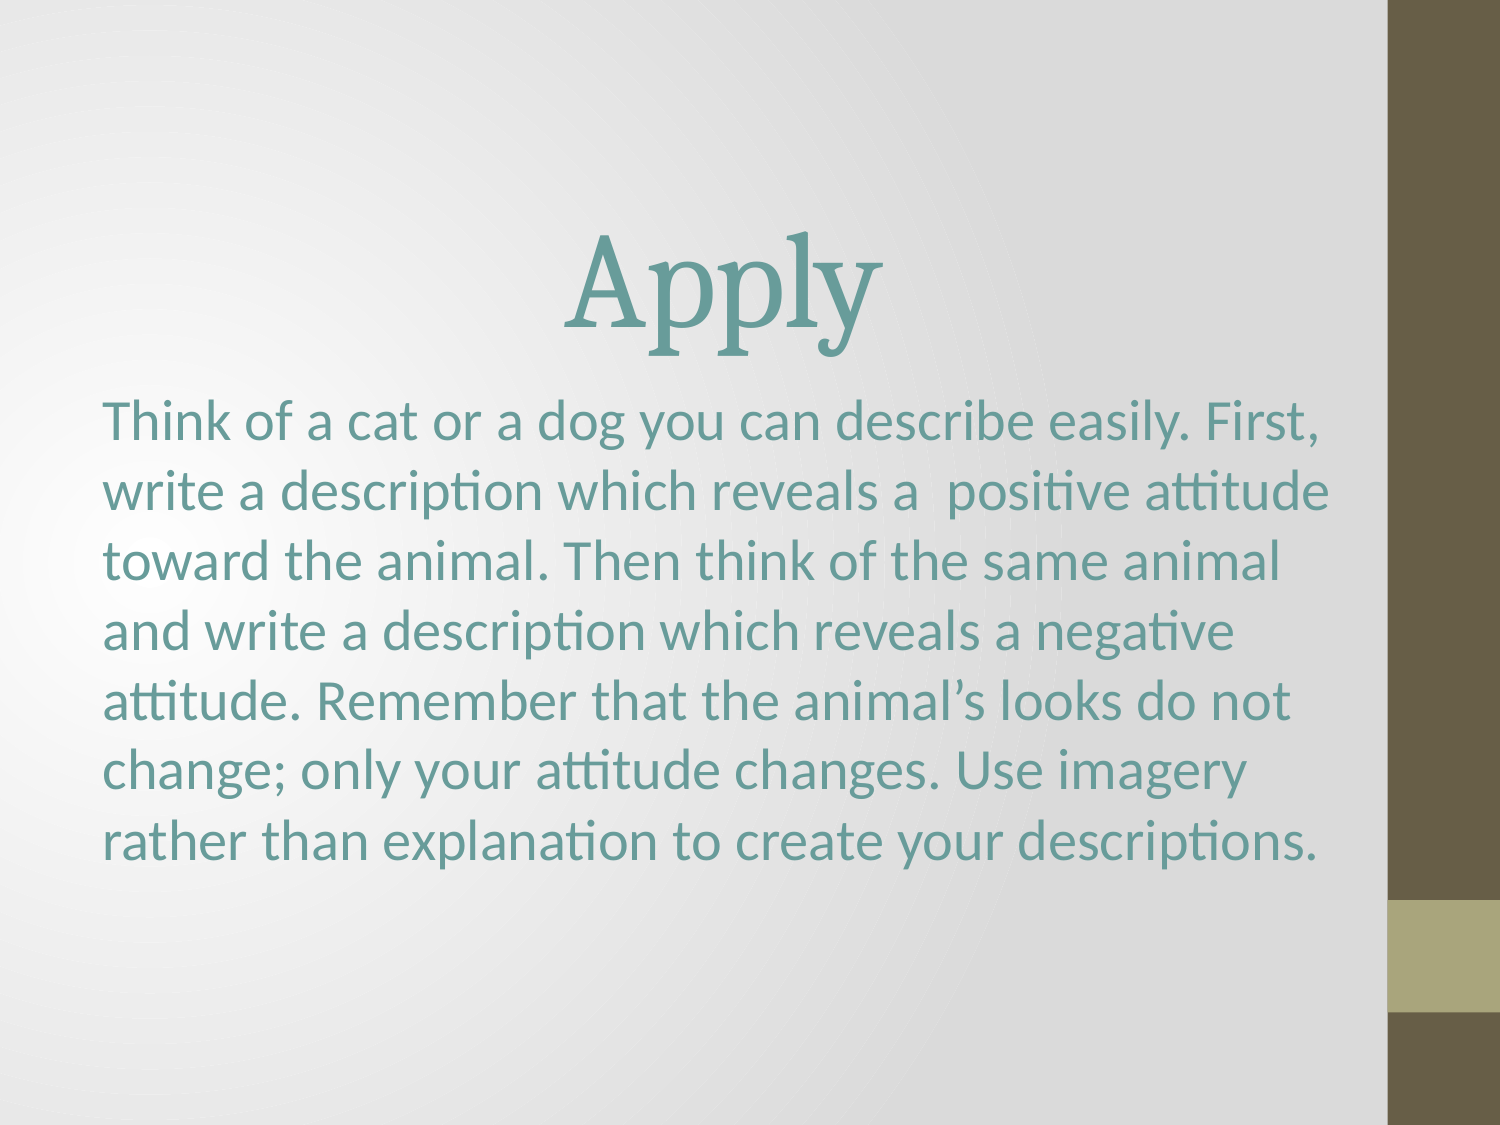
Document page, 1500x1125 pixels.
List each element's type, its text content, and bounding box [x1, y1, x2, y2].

title Apply [99, 62, 1375, 363]
subtitle Think of a cat or a dog you can describe easily. First, write a description which reveals a positive attitude toward the animal. Then think of the same animal and write a description which reveals a negative attitude. Remember that the animal’s looks do not change; only your attitude changes. Use imagery rather than explanation to create your descriptions. [87, 375, 1363, 988]
